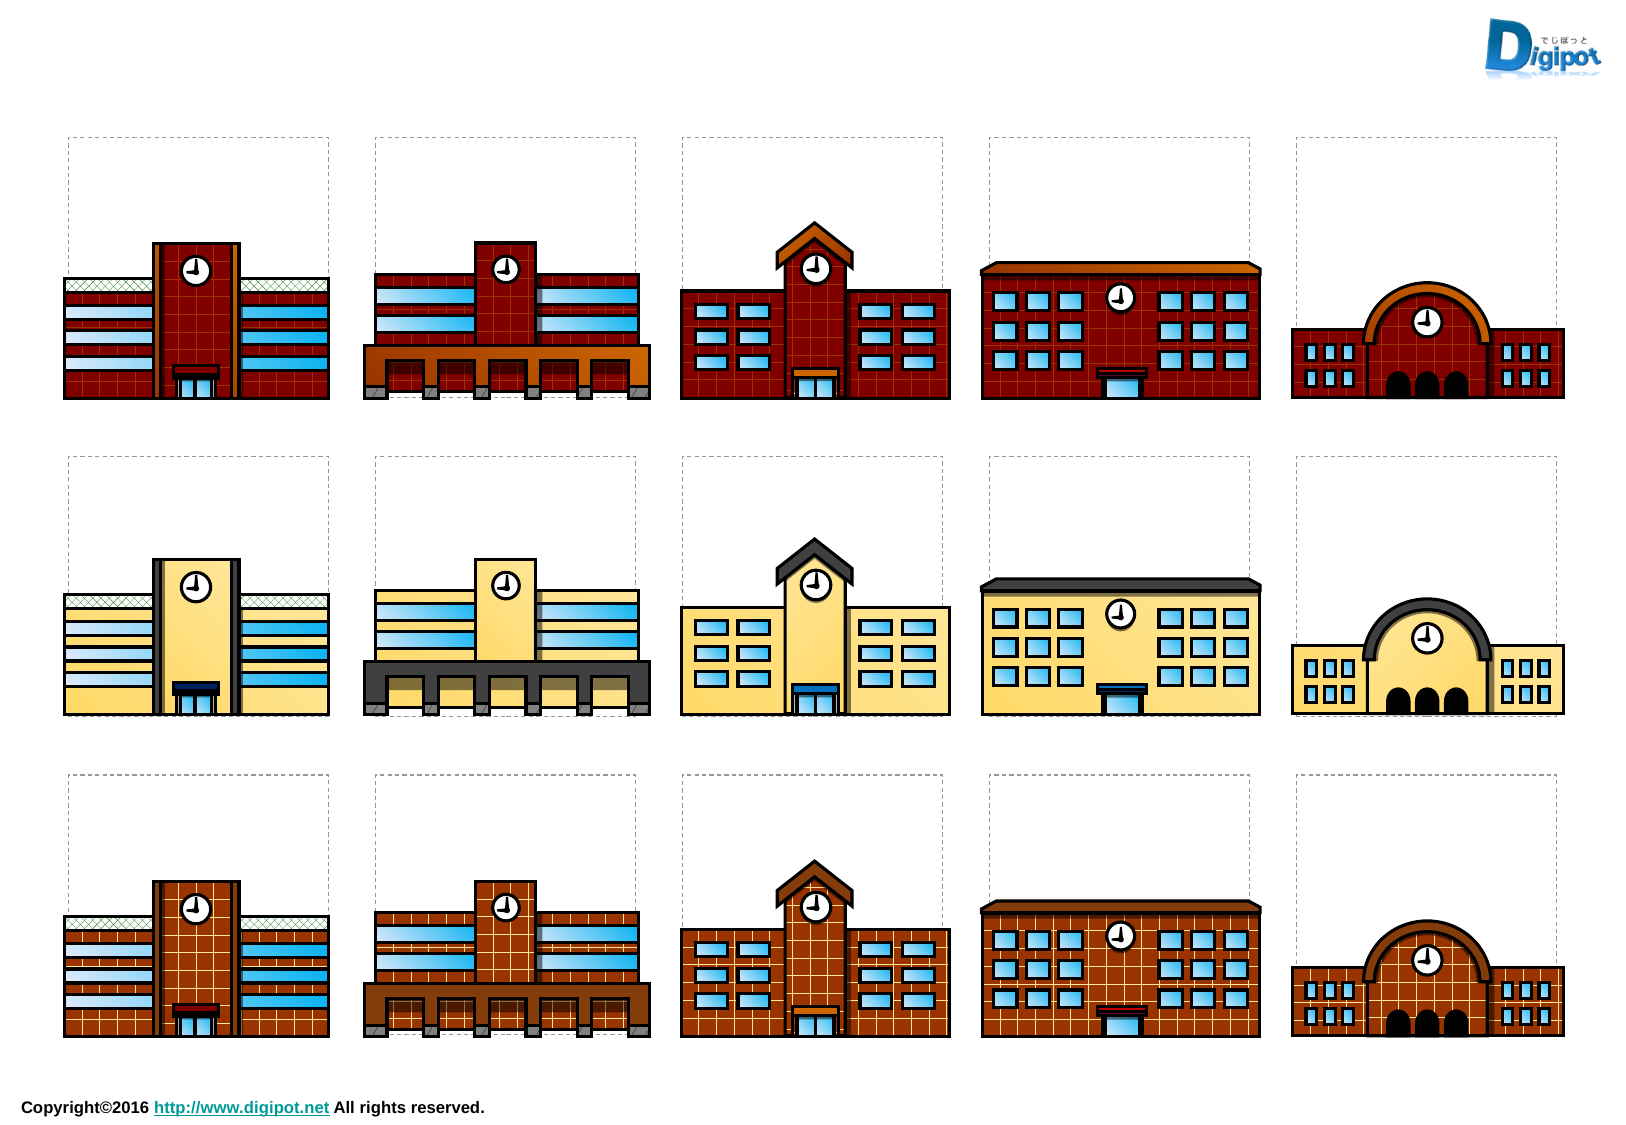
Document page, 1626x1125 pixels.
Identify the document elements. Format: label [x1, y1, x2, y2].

text_box [364, 242, 650, 399]
text_box [981, 578, 1261, 715]
text_box [680, 538, 950, 715]
text_box [63, 880, 330, 1037]
text_box [63, 558, 330, 715]
text_box [680, 222, 950, 399]
text_box [1292, 920, 1565, 1043]
picture [1485, 18, 1602, 82]
text_box [364, 880, 650, 1037]
text_box [364, 558, 650, 715]
text_box [1292, 282, 1565, 405]
text_box [63, 242, 330, 399]
text_box [981, 262, 1261, 399]
text_box [1292, 598, 1565, 721]
text_box [680, 860, 950, 1037]
text_box [981, 900, 1261, 1037]
